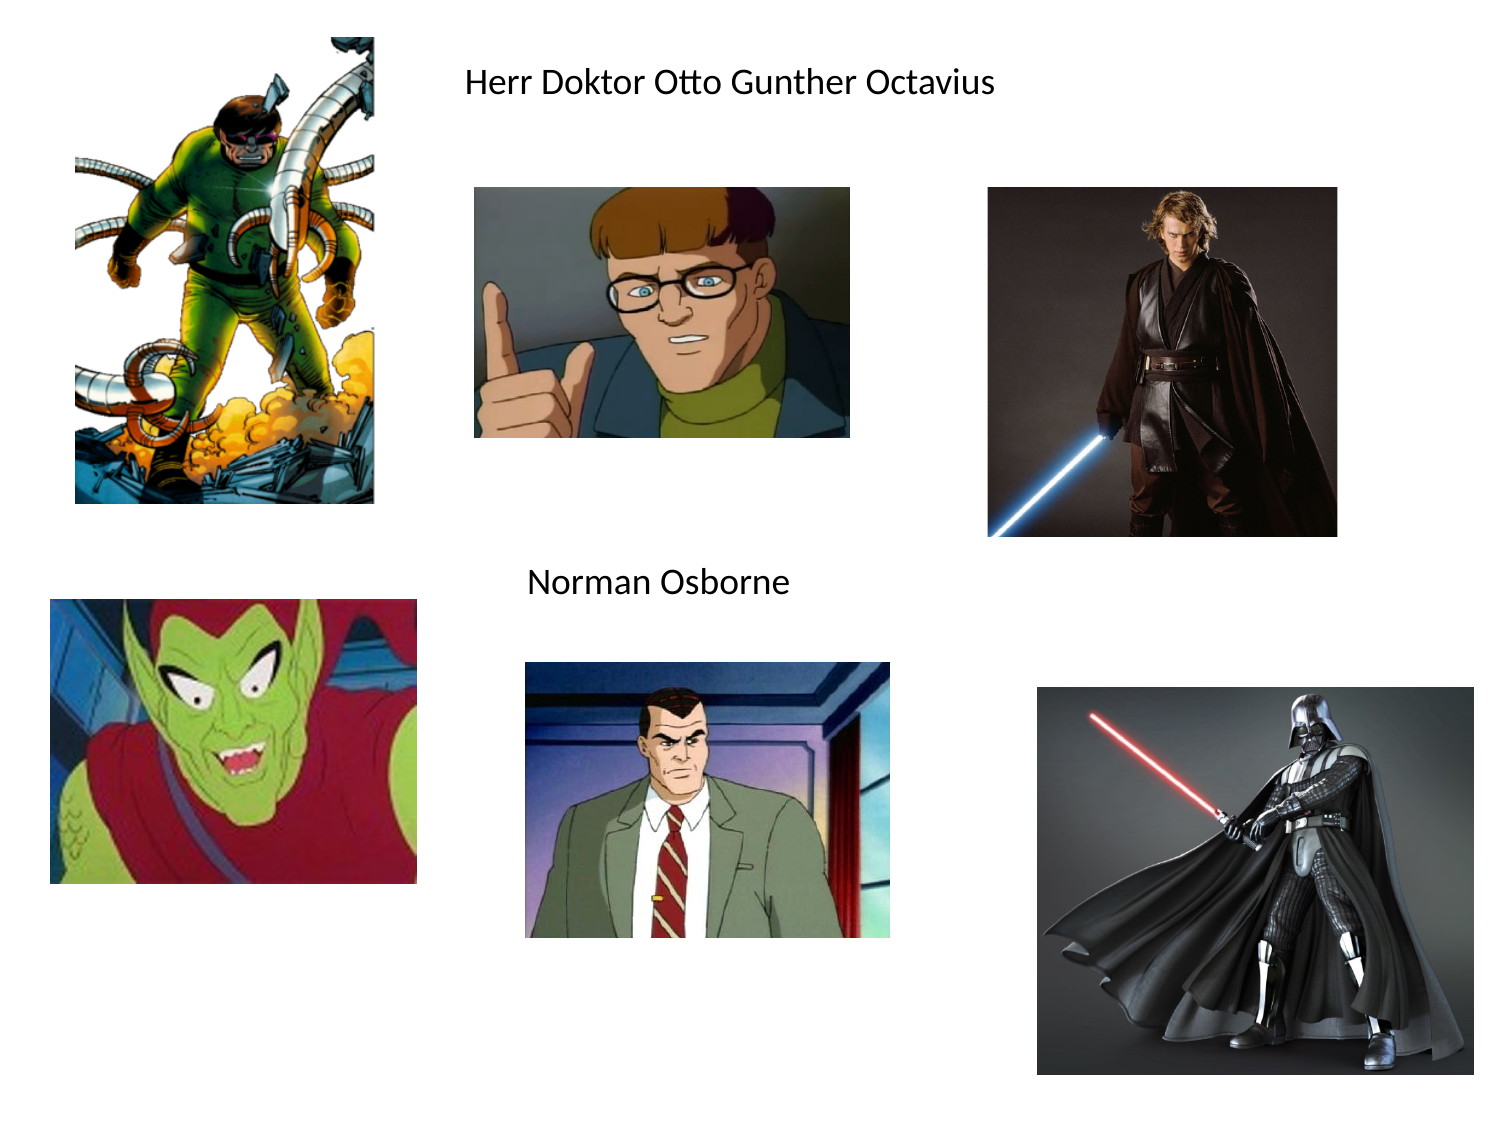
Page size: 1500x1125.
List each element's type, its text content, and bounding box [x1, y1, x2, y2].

picture [74, 37, 377, 504]
picture [49, 599, 418, 884]
picture [474, 187, 851, 438]
text_box Herr Doktor Otto Gunther Octavius [449, 49, 1113, 110]
picture [524, 662, 890, 938]
picture [1037, 687, 1474, 1076]
text_box Norman Osborne [512, 549, 1038, 610]
picture [987, 187, 1338, 537]
